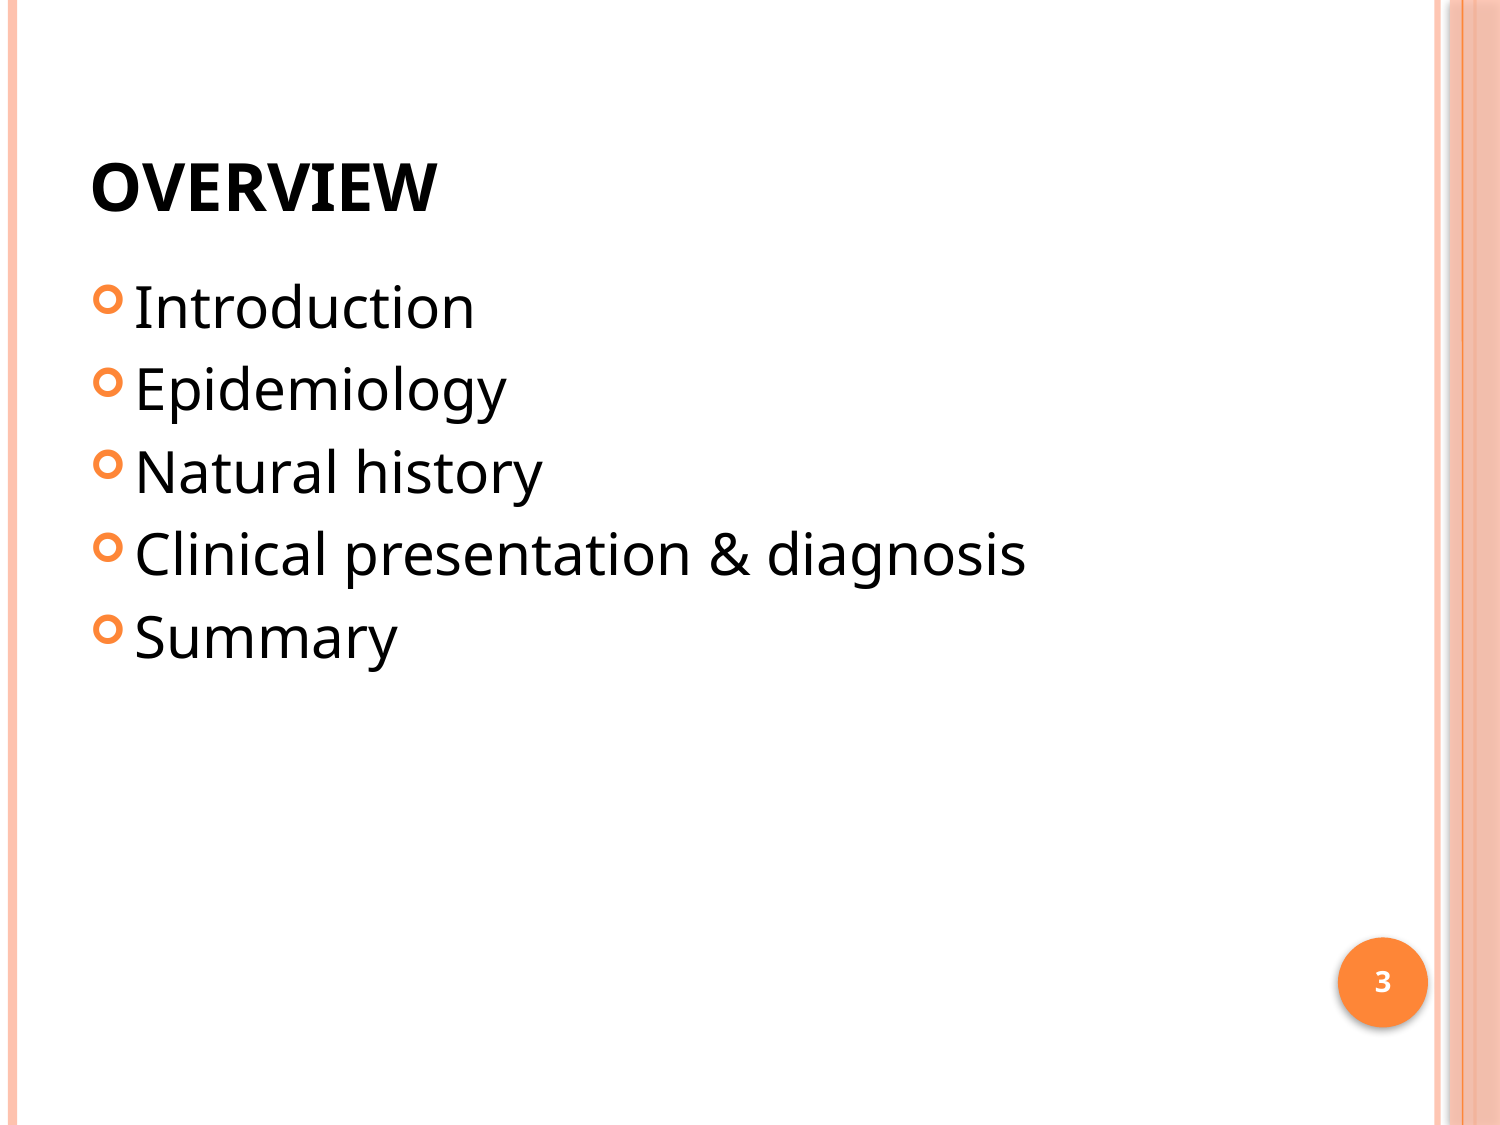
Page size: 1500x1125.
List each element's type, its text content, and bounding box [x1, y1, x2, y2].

title Overview [75, 45, 1300, 233]
slide_number 3 [1333, 940, 1434, 1027]
list Introduction Epidemiology Natural history Clinical presentation & diagnosis Summary [75, 262, 1300, 1062]
